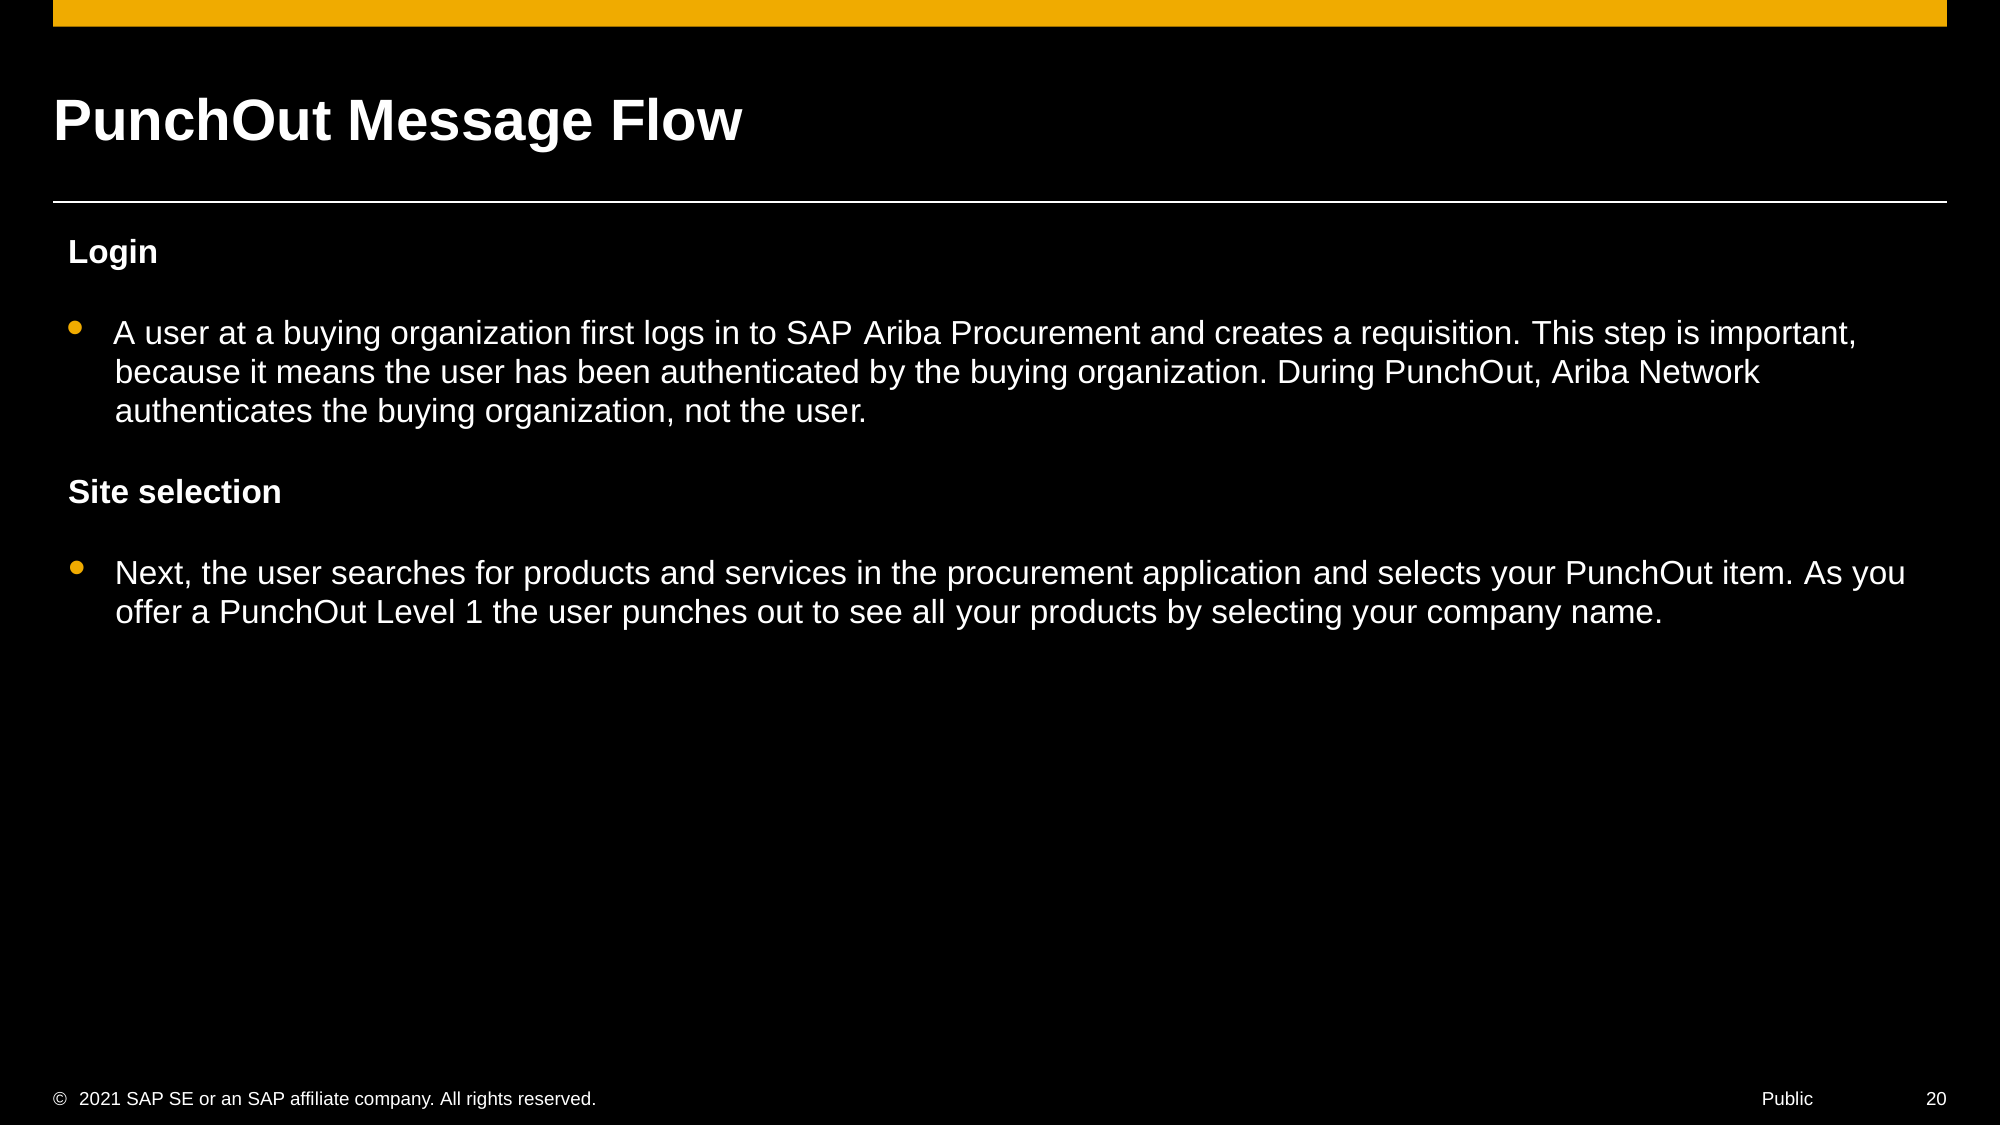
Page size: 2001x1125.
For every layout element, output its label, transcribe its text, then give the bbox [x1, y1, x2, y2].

text_box because it means the user has been authenticated by the buying organization. During PunchOut, Ariba Network authenticates the buying organization, not the user. [114, 349, 1761, 430]
text_box PunchOut Message Flow [53, 82, 744, 153]
text_box © 2021 SAP SE or an SAP affiliate company. All rights reserved. Public 20 [53, 1087, 1947, 1110]
text_box [0, 0, 2000, 1125]
text_box [52, 0, 1948, 27]
text_box Site selection [68, 469, 283, 510]
text_box offer a PunchOut Level 1 the user punches out to see all your products by selecting your company name. [115, 589, 1664, 630]
text_box •Next, the user searches for products and services in the procurement application and selects your PunchOut item. As you [68, 534, 1906, 595]
text_box Login [68, 229, 159, 270]
text_box •A user at a buying organization first logs in to SAP Ariba Procurement and creates a requisition. This step is important, [66, 294, 1858, 355]
